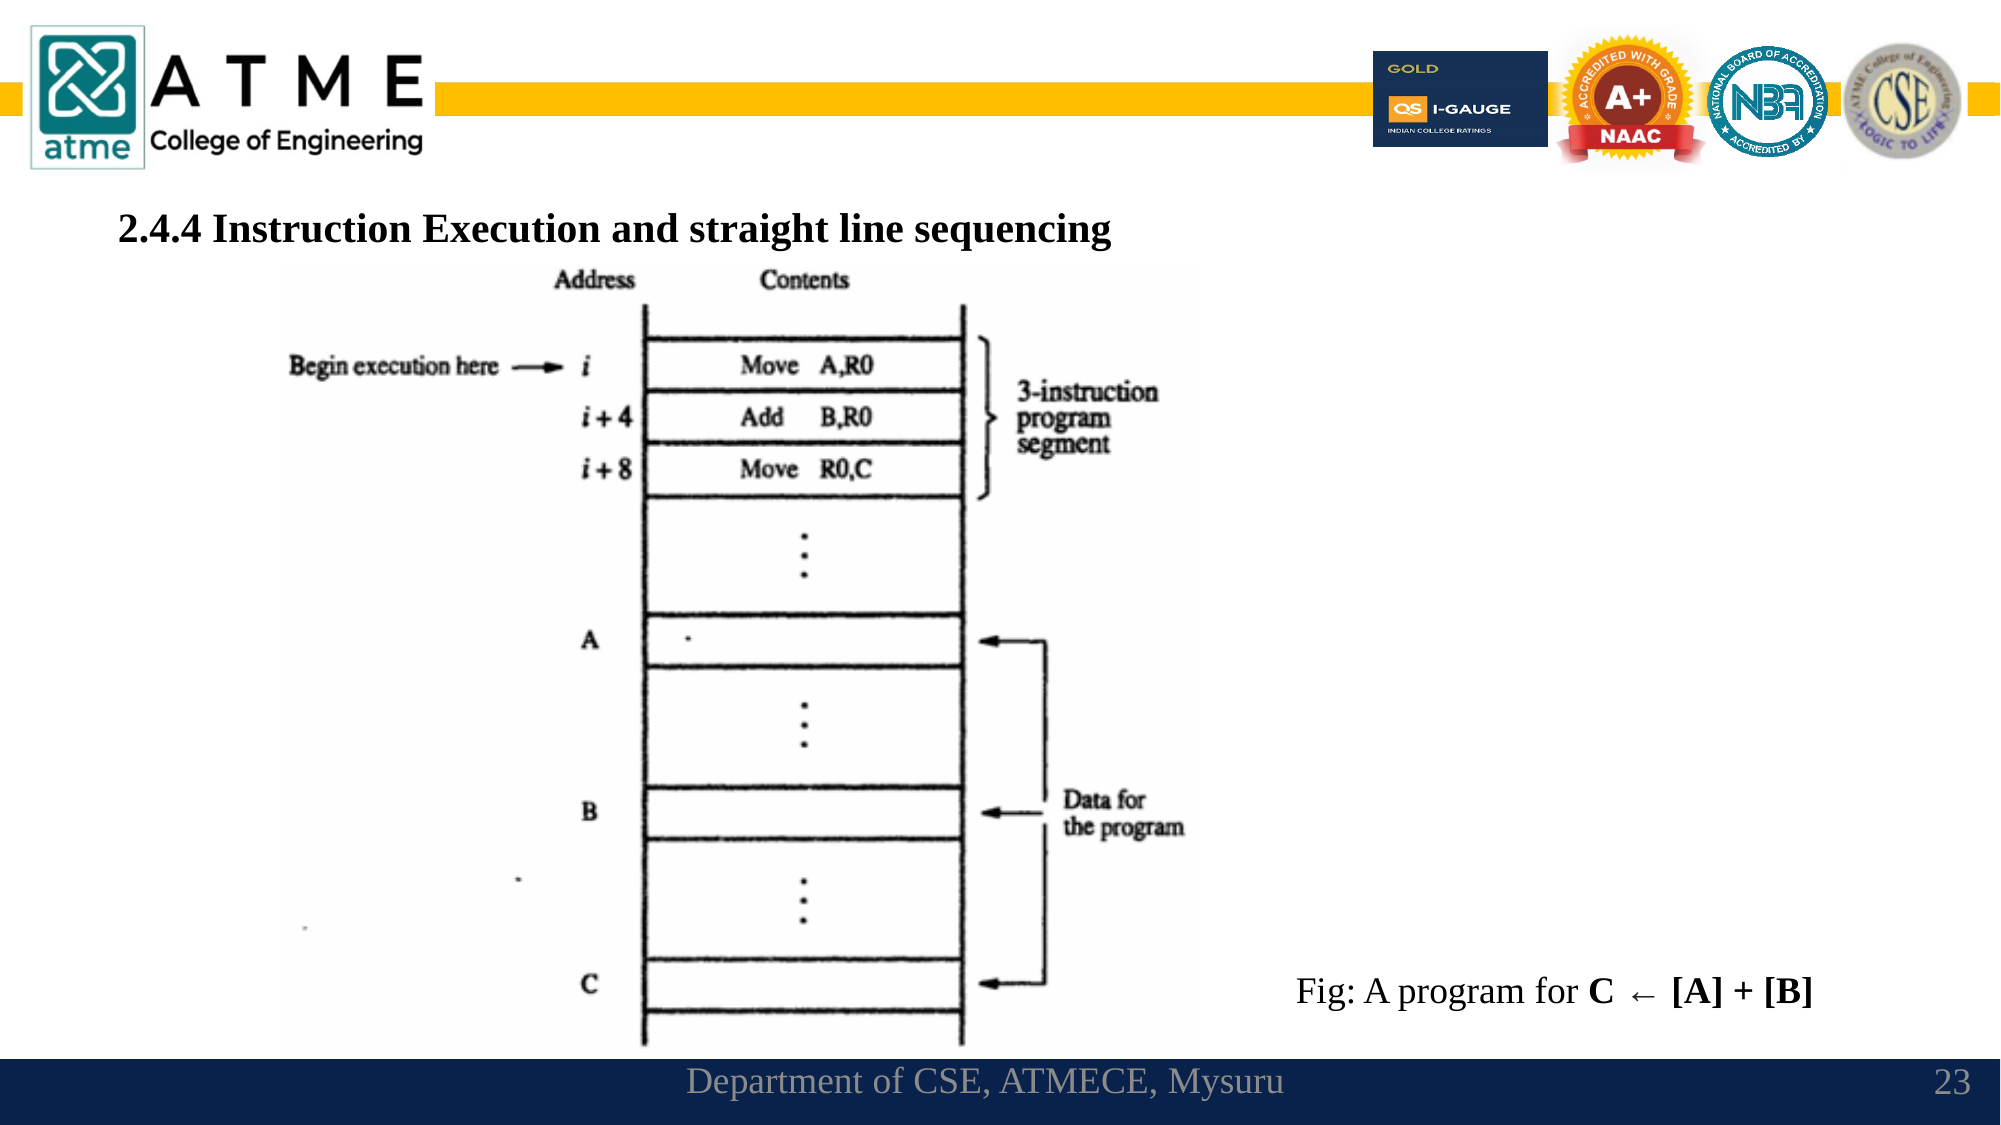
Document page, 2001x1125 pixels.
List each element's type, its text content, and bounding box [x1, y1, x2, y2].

picture [1373, 20, 1828, 180]
text_box 2.4.4 Instruction Execution and straight line sequencing [103, 168, 1334, 259]
picture [278, 266, 1199, 1055]
slide_number 23 [1511, 1057, 1972, 1103]
text_box Fig: A program for C ← [A] + [B] [1281, 958, 1882, 1019]
picture [0, 1059, 2001, 1125]
picture [1840, 26, 1968, 176]
footer Department of CSE, ATMECE, Mysuru [501, 1056, 1470, 1102]
picture [22, 15, 435, 178]
